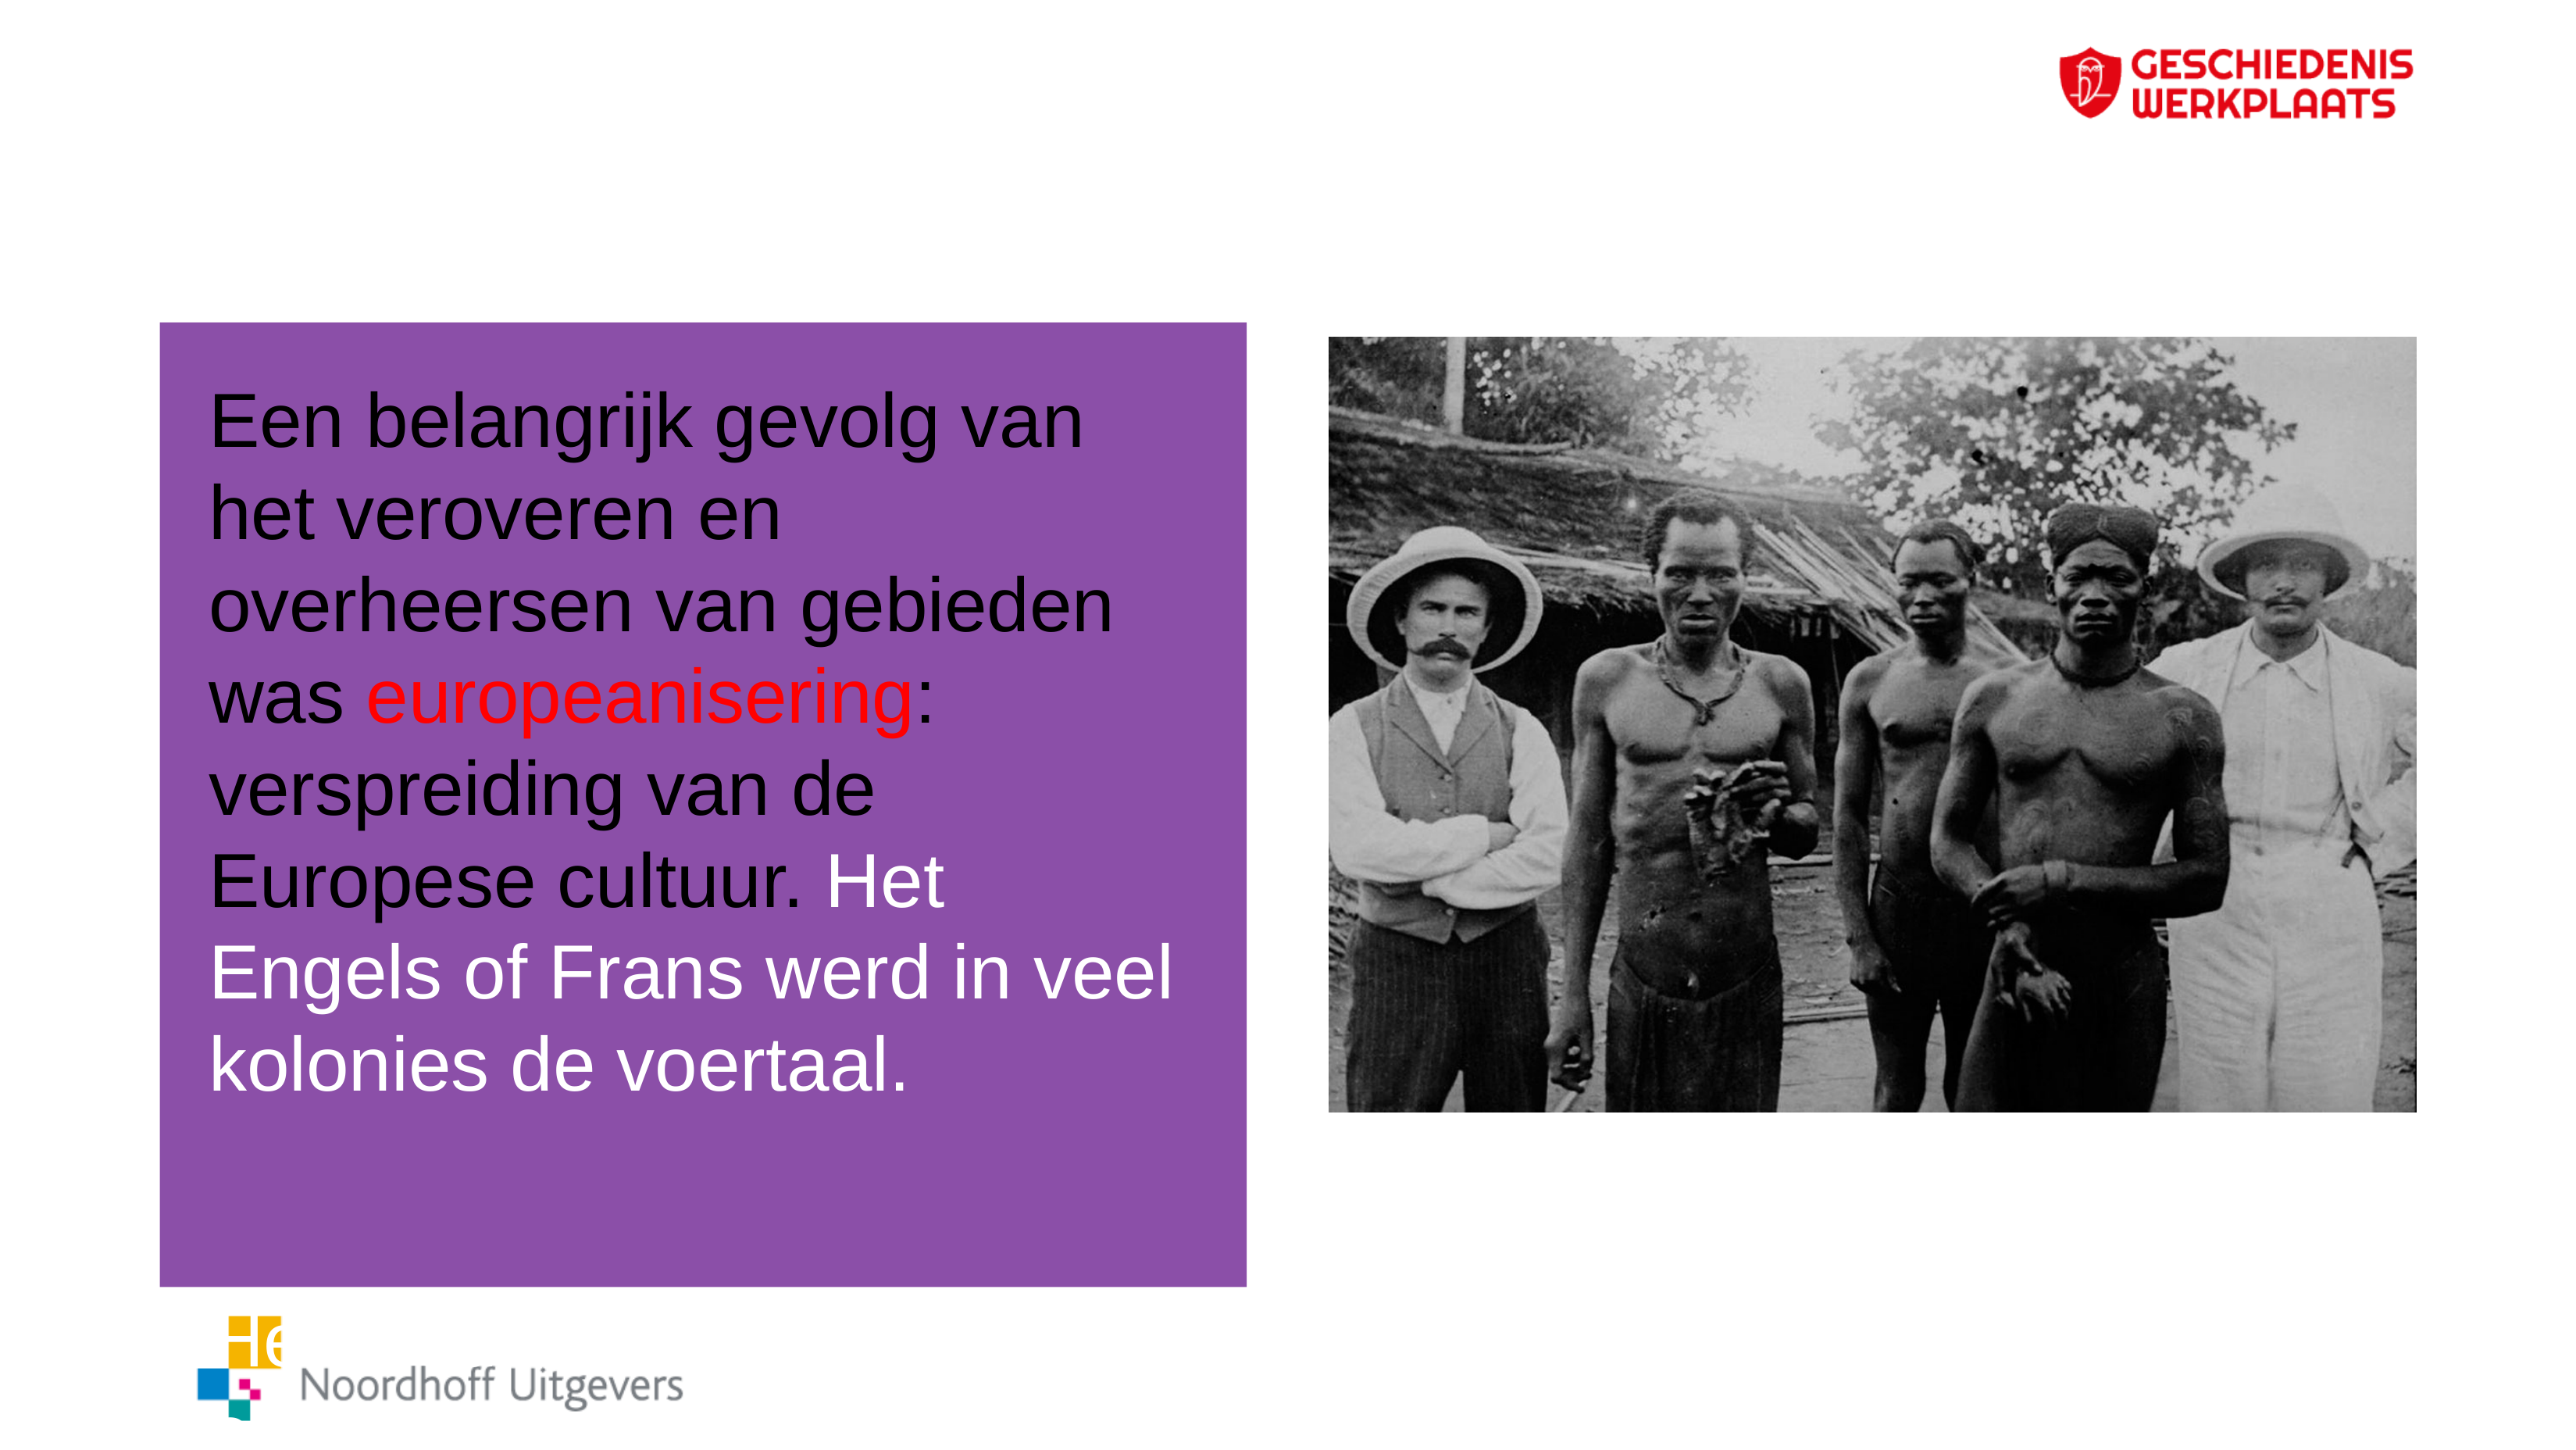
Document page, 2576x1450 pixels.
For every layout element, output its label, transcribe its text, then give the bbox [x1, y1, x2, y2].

list Een belangrijk gevolg van het veroveren en overheersen van gebieden was europeanisering: verspreiding van de Europese cultuur. Het Engels of Frans werd in veel kolonies de voertaal. Het moderne imperialisme is een kenmerkend aspect van de tijd van burgers en stoommachines. [159, 322, 1247, 1288]
picture [159, 1288, 802, 1449]
picture [1610, 0, 2576, 161]
picture [1329, 337, 2417, 1112]
